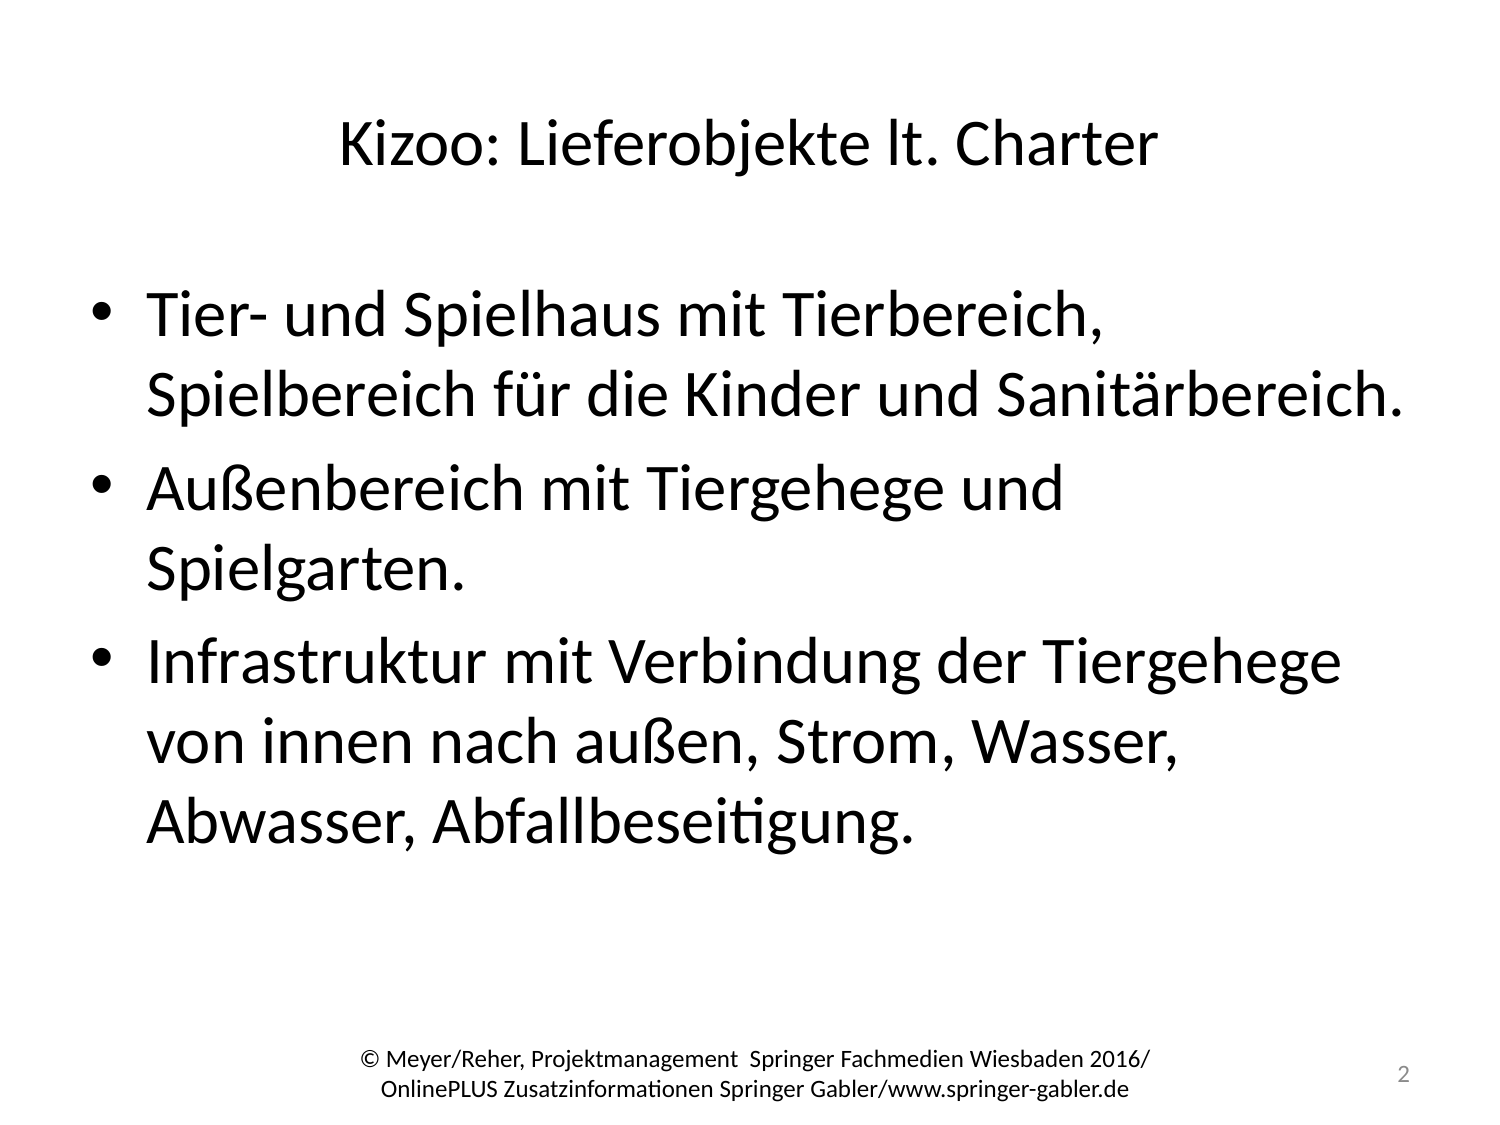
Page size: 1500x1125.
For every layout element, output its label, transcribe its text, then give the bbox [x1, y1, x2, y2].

list Tier- und Spielhaus mit Tierbereich, Spielbereich für die Kinder und Sanitärbereich. Außenbereich mit Tiergehege und Spielgarten. Infrastruktur mit Verbindung der Tiergehege von innen nach außen, Strom, Wasser, Abwasser, Abfallbeseitigung. [75, 262, 1425, 1005]
footer © Meyer/Reher, Projektmanagement Springer Fachmedien Wiesbaden 2016/ OnlinePLUS Zusatzinformationen Springer Gabler/www.springer-gabler.de [135, 1042, 1376, 1103]
title Kizoo: Lieferobjekte lt. Charter [75, 45, 1425, 233]
slide_number 2 [1376, 1042, 1425, 1103]
